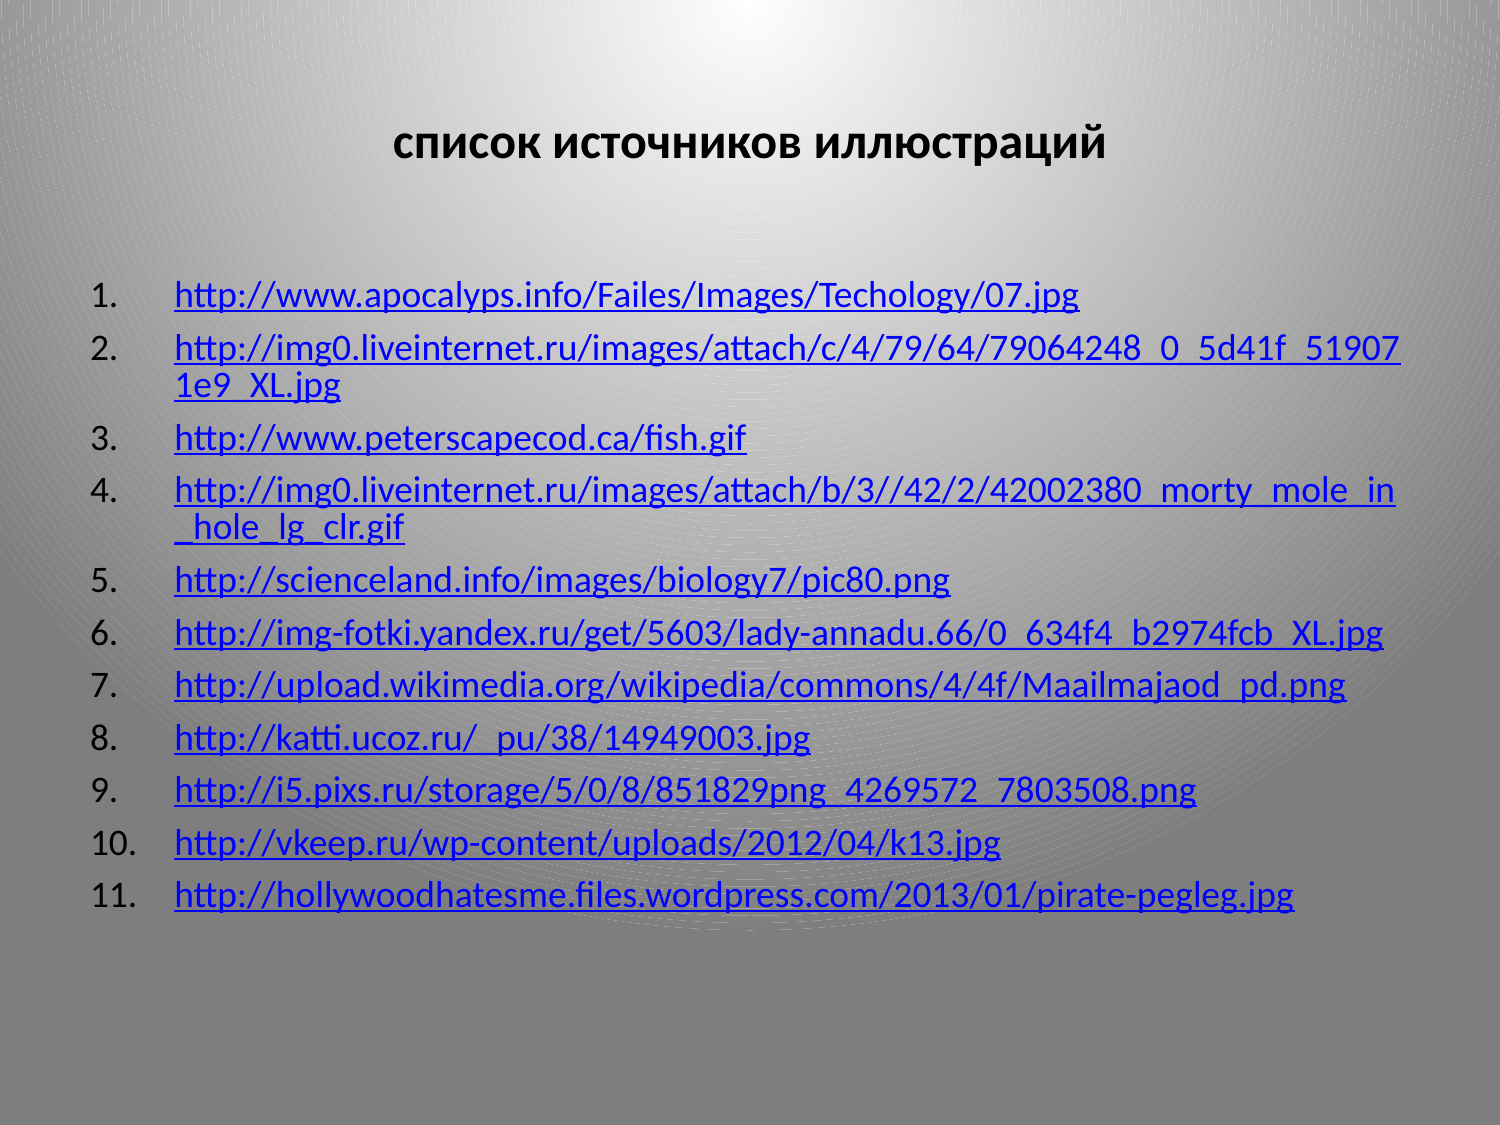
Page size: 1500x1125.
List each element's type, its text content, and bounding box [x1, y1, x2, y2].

title список источников иллюстраций [75, 45, 1425, 233]
list http://www.apocalyps.info/Failes/Images/Techology/07.jpg http://img0.liveinternet.ru/images/attach/c/4/79/64/79064248_0_5d41f_519071e9_XL.jpg http://www.peterscapecod.ca/fish.gif http://img0.liveinternet.ru/images/attach/b/3//42/2/42002380_morty_mole_in_hole_lg_clr.gif http://scienceland.info/images/biology7/pic80.png http://img-fotki.yandex.ru/get/5603/lady-annadu.66/0_634f4_b2974fcb_XL.jpg http://upload.wikimedia.org/wikipedia/commons/4/4f/Maailmajaod_pd.png http://katti.ucoz.ru/_pu/38/14949003.jpg http://i5.pixs.ru/storage/5/0/8/851829png_4269572_7803508.png http://vkeep.ru/wp-content/uploads/2012/04/k13.jpg http://hollywoodhatesme.files.wordpress.com/2013/01/pirate-pegleg.jpg [75, 262, 1425, 1005]
